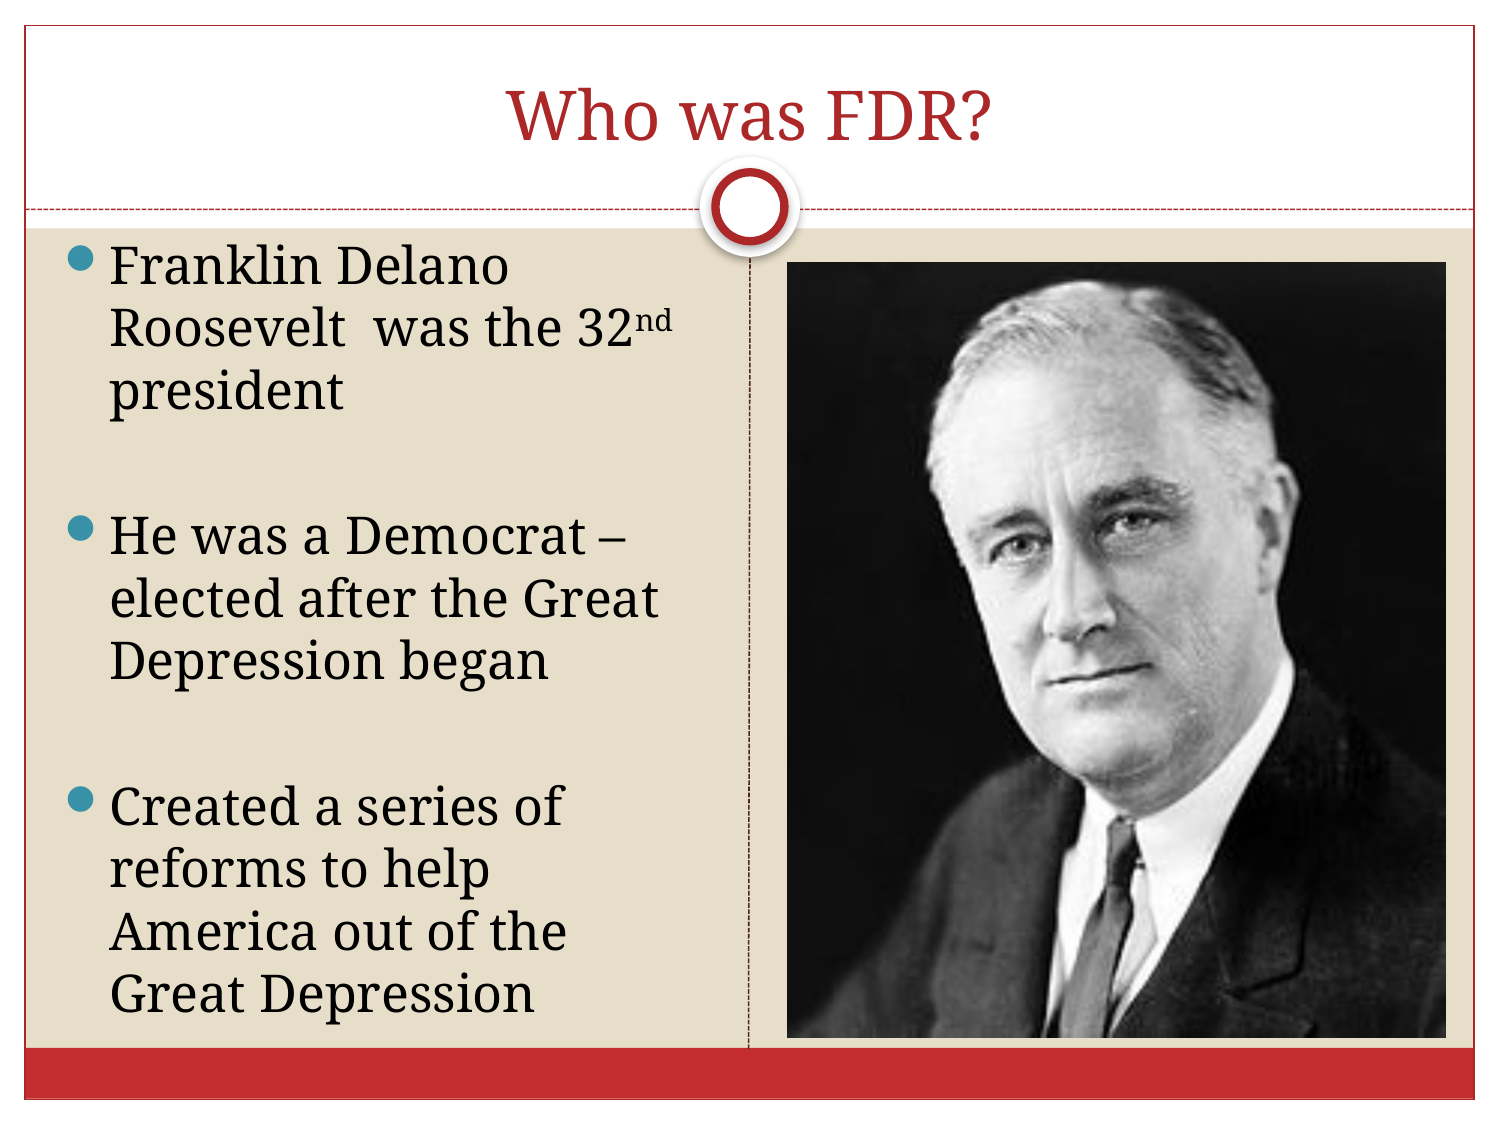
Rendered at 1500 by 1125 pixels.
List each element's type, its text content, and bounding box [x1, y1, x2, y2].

title Who was FDR? [49, 37, 1450, 162]
picture [787, 262, 1446, 1038]
list Franklin Delano Roosevelt was the 32nd president He was a Democrat – elected after the Great Depression began Created a series of reforms to help America out of the Great Depression [49, 224, 712, 1075]
